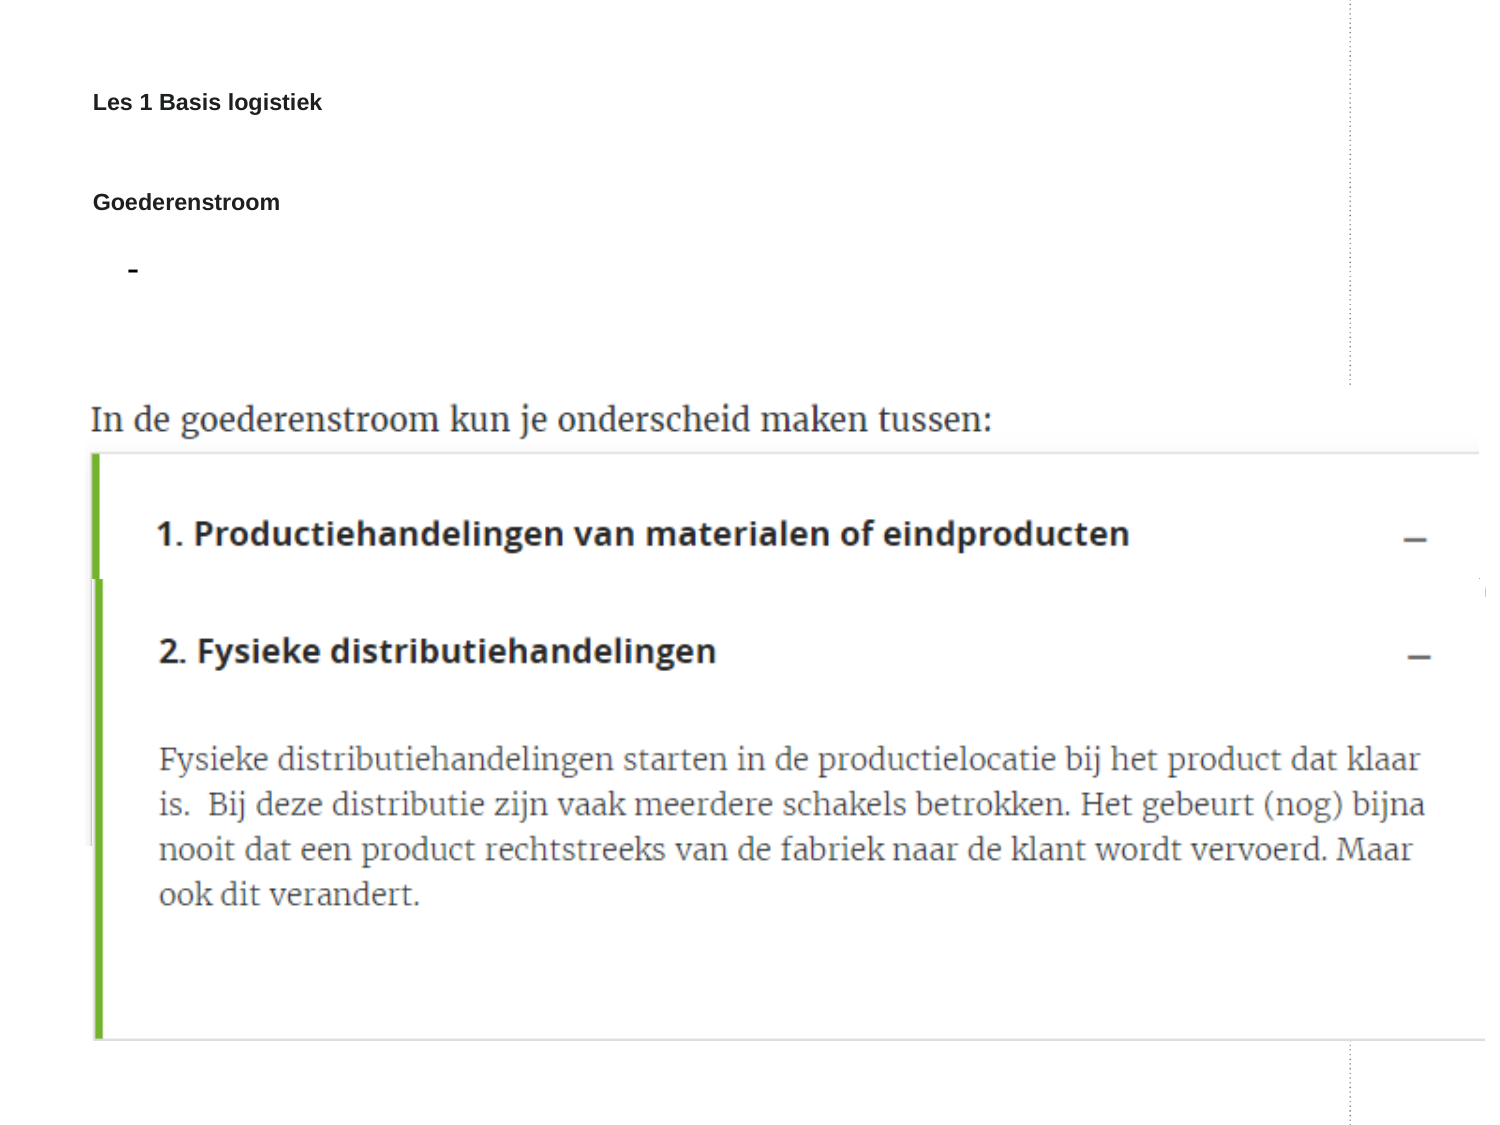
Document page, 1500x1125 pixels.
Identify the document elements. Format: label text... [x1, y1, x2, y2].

title Les 1 Basis logistiek Goederenstroom [93, 89, 1471, 267]
text_box - [112, 236, 1248, 297]
picture [85, 0, 1500, 1125]
